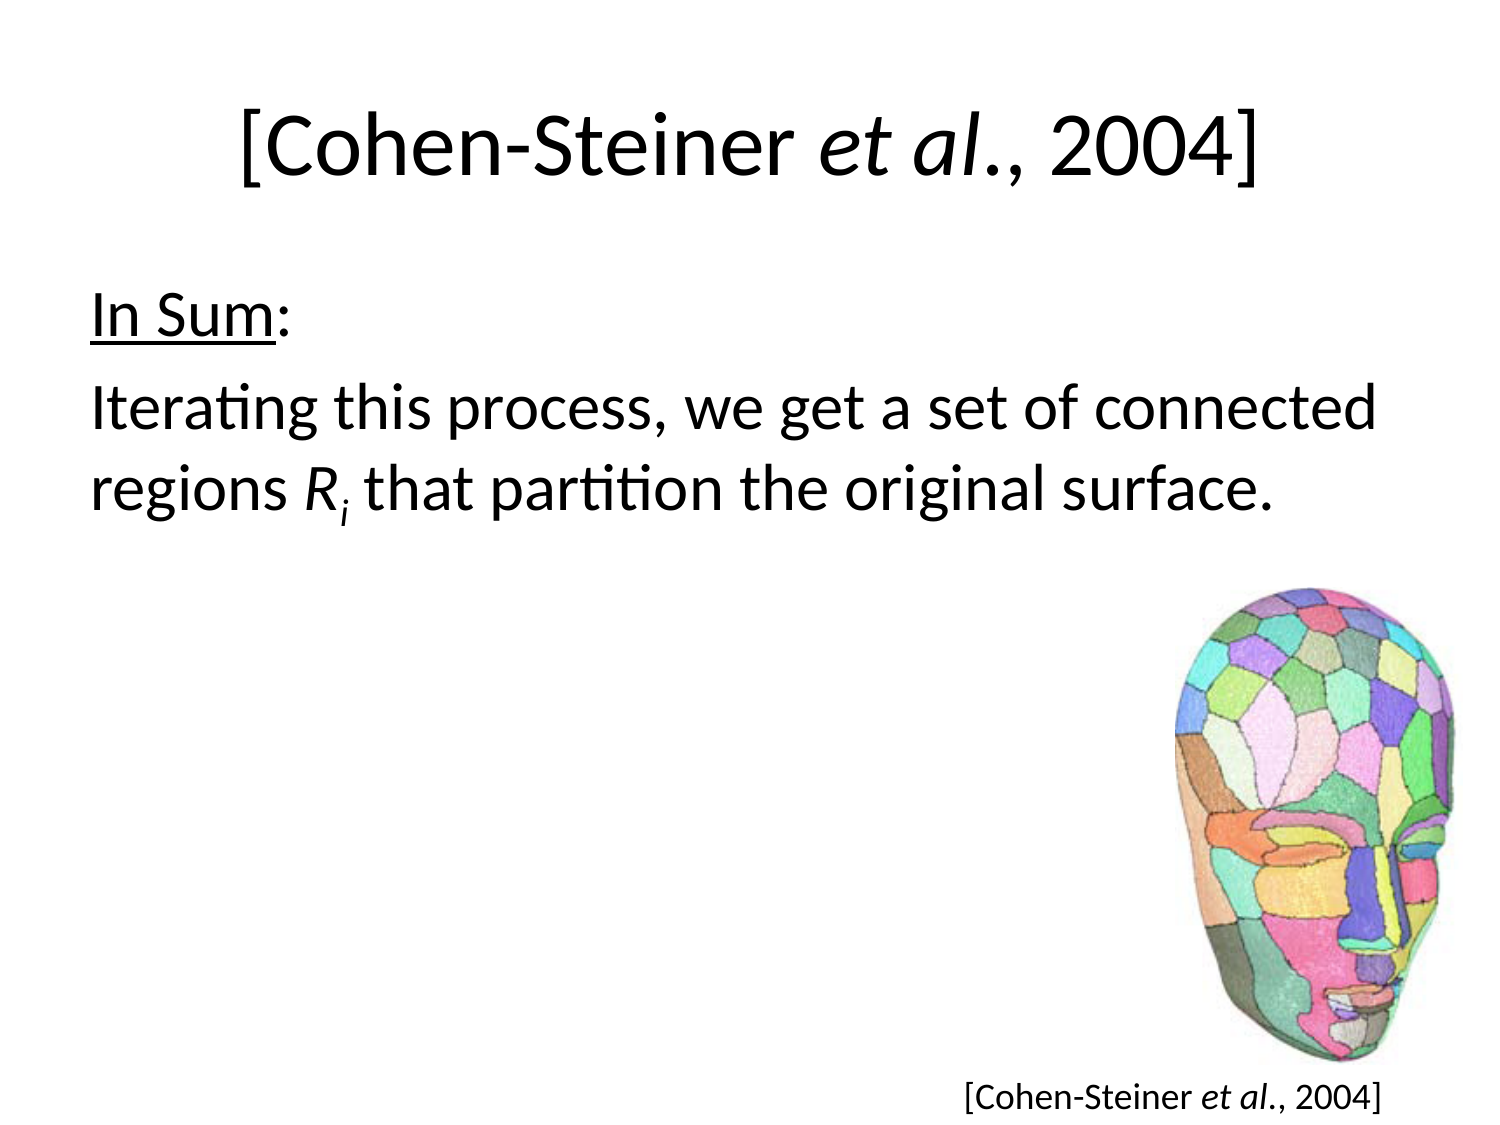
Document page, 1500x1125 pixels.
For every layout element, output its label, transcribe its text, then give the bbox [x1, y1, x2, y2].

title [Cohen-Steiner et al., 2004] [75, 45, 1425, 233]
picture [1174, 587, 1463, 1066]
list In Sum: Iterating this process, we get a set of connected regions Ri that partition the original surface. [75, 262, 1425, 1125]
text_box [Cohen-Steiner et al., 2004] [948, 1064, 1398, 1125]
